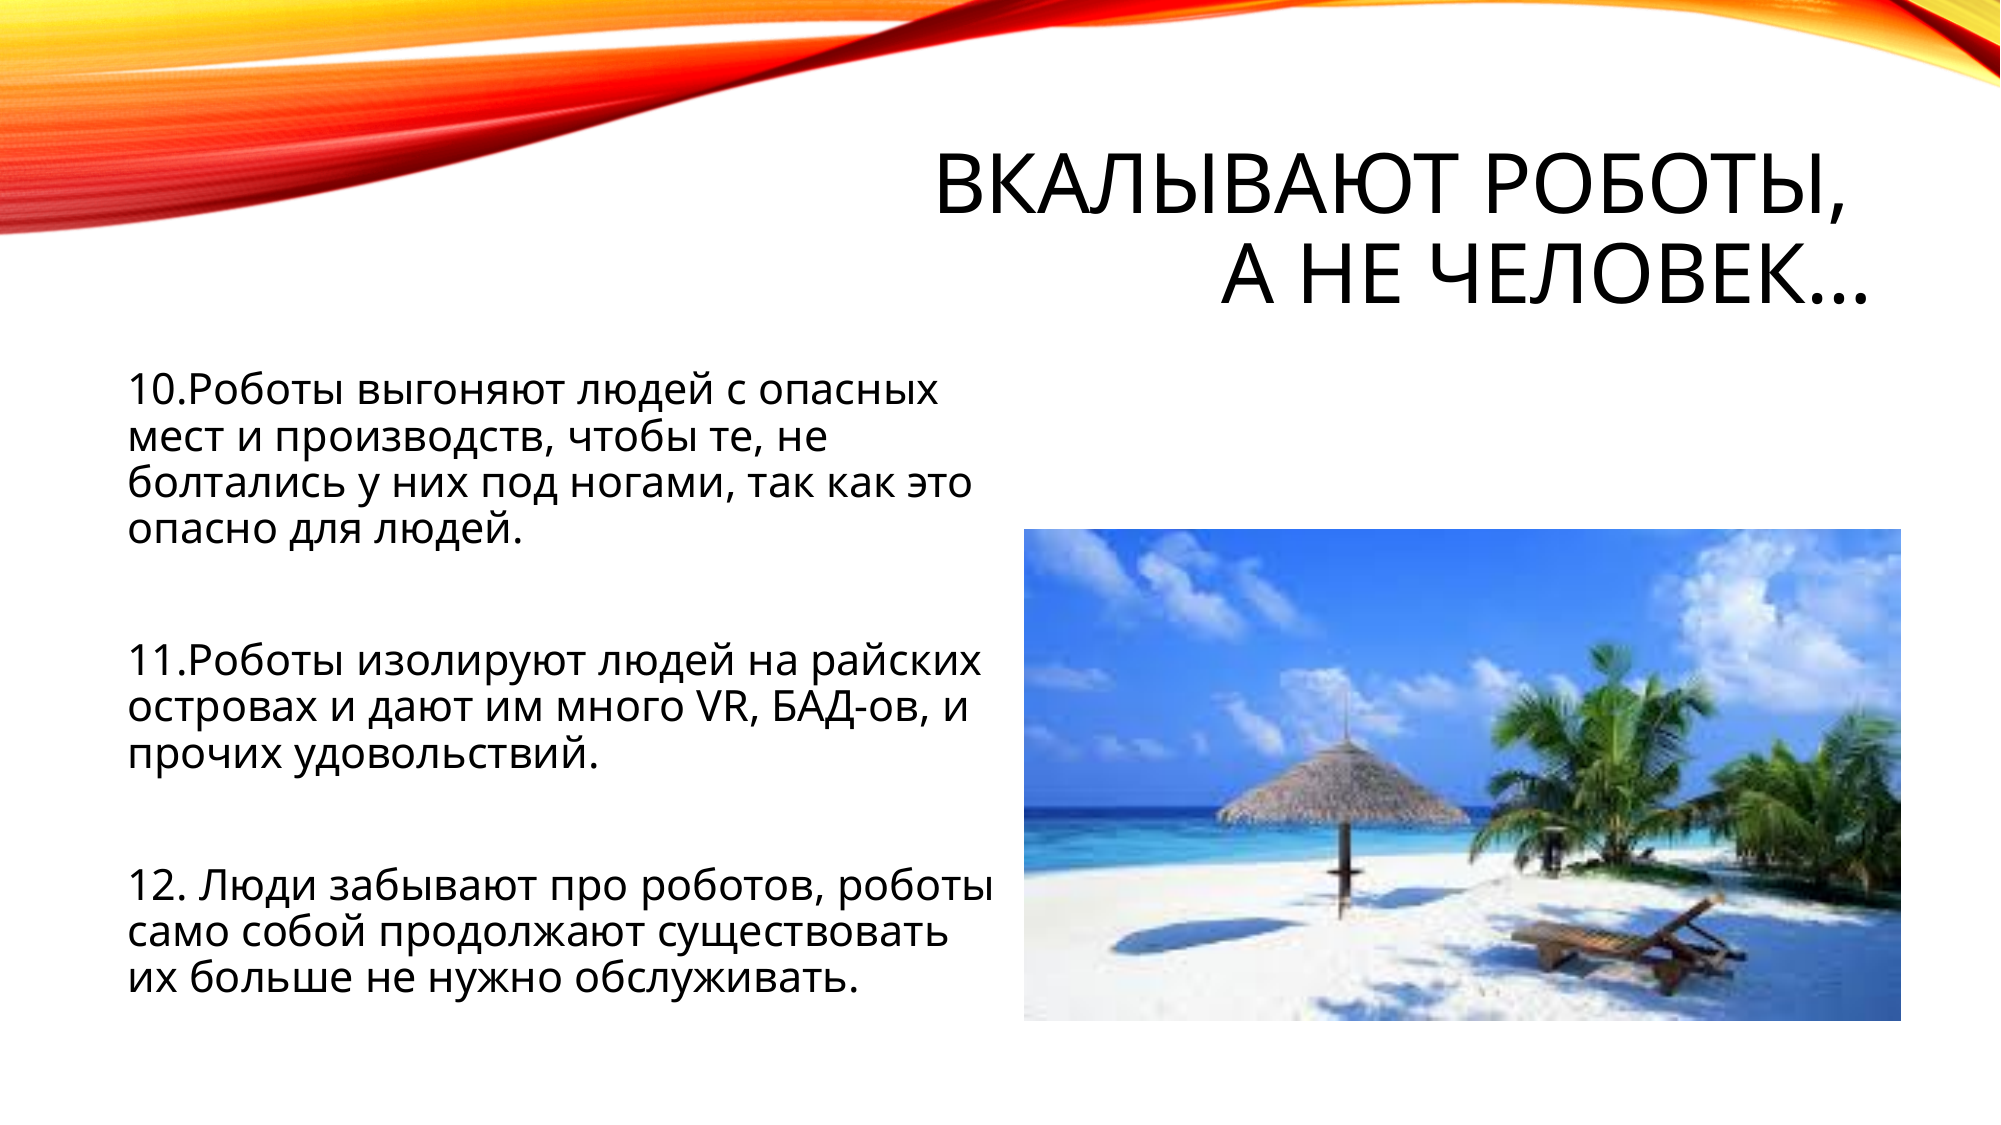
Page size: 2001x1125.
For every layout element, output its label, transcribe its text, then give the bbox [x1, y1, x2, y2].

picture [1024, 529, 1901, 1021]
title Вкалывают роботы, а не человек… [474, 125, 1888, 338]
list 10.Роботы выгоняют людей с опасных мест и производств, чтобы те, не болтались у них под ногами, так как это опасно для людей. 11.Роботы изолируют людей на райских островах и дают им много VR, БАД-ов, и прочих удовольствий. 12. Люди забывают про роботов, роботы само собой продолжают существовать их больше не нужно обслуживать. [112, 360, 1012, 1021]
picture [0, 0, 2000, 237]
